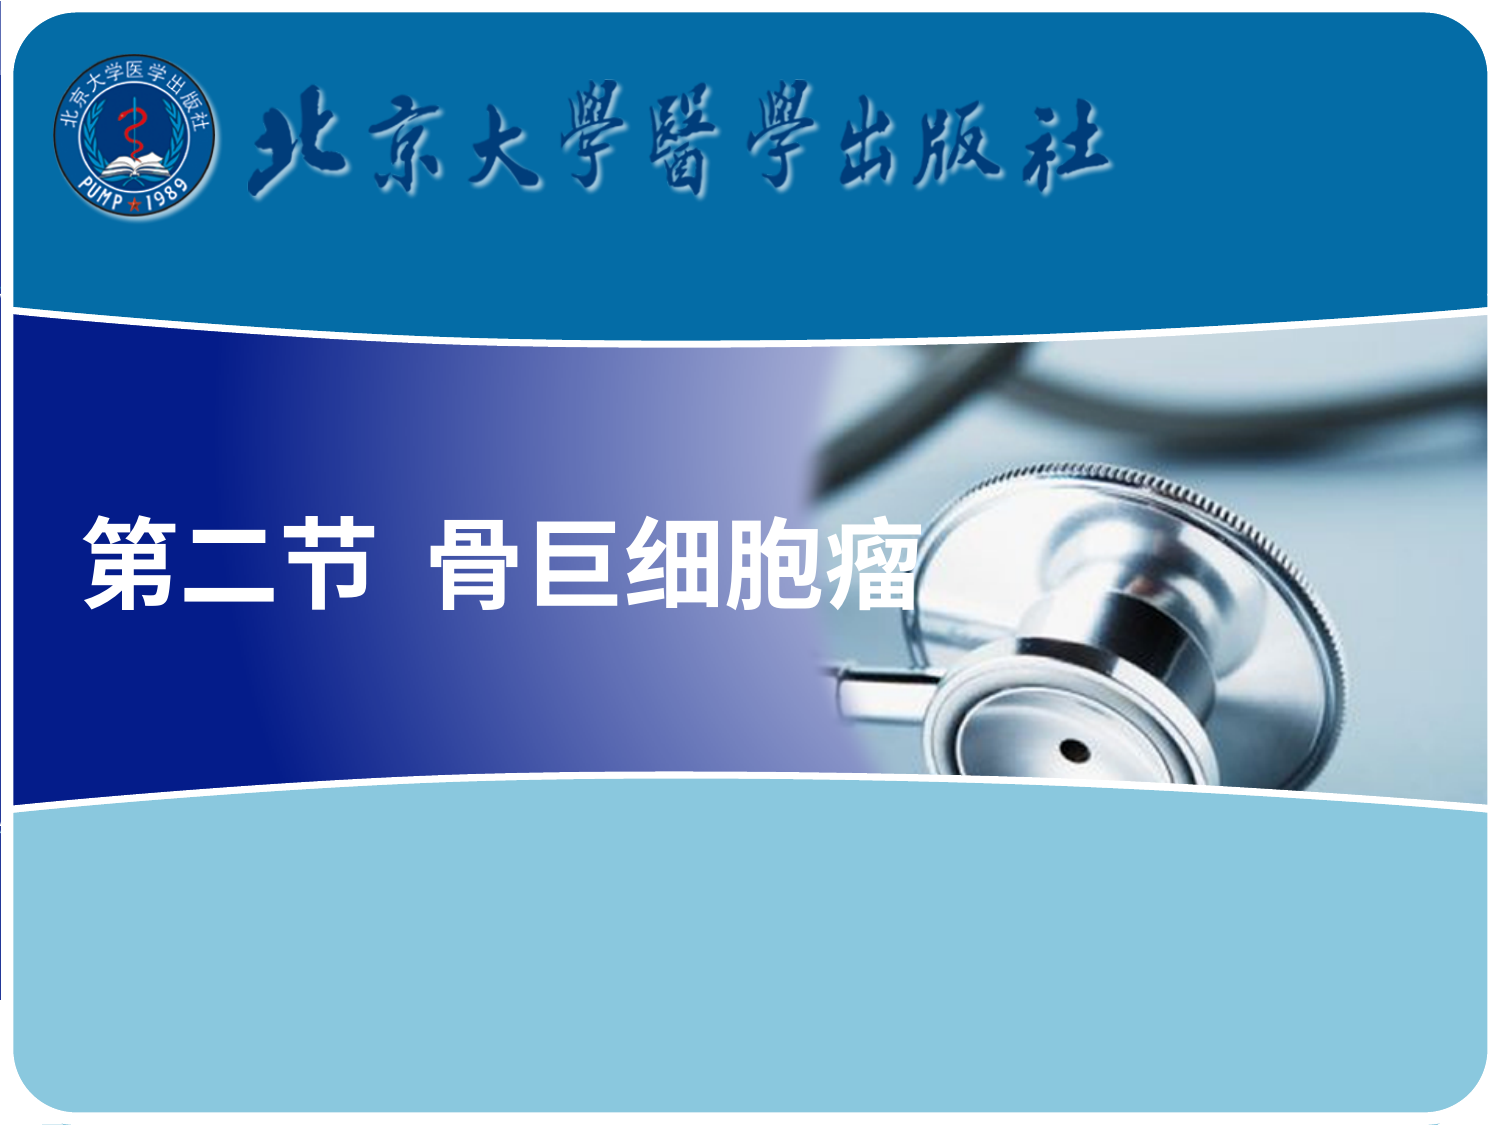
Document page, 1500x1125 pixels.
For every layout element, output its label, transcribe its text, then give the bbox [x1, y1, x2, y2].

picture [14, 315, 1487, 805]
picture [53, 54, 1117, 225]
title 第二节 骨巨细胞瘤 [52, 373, 952, 749]
